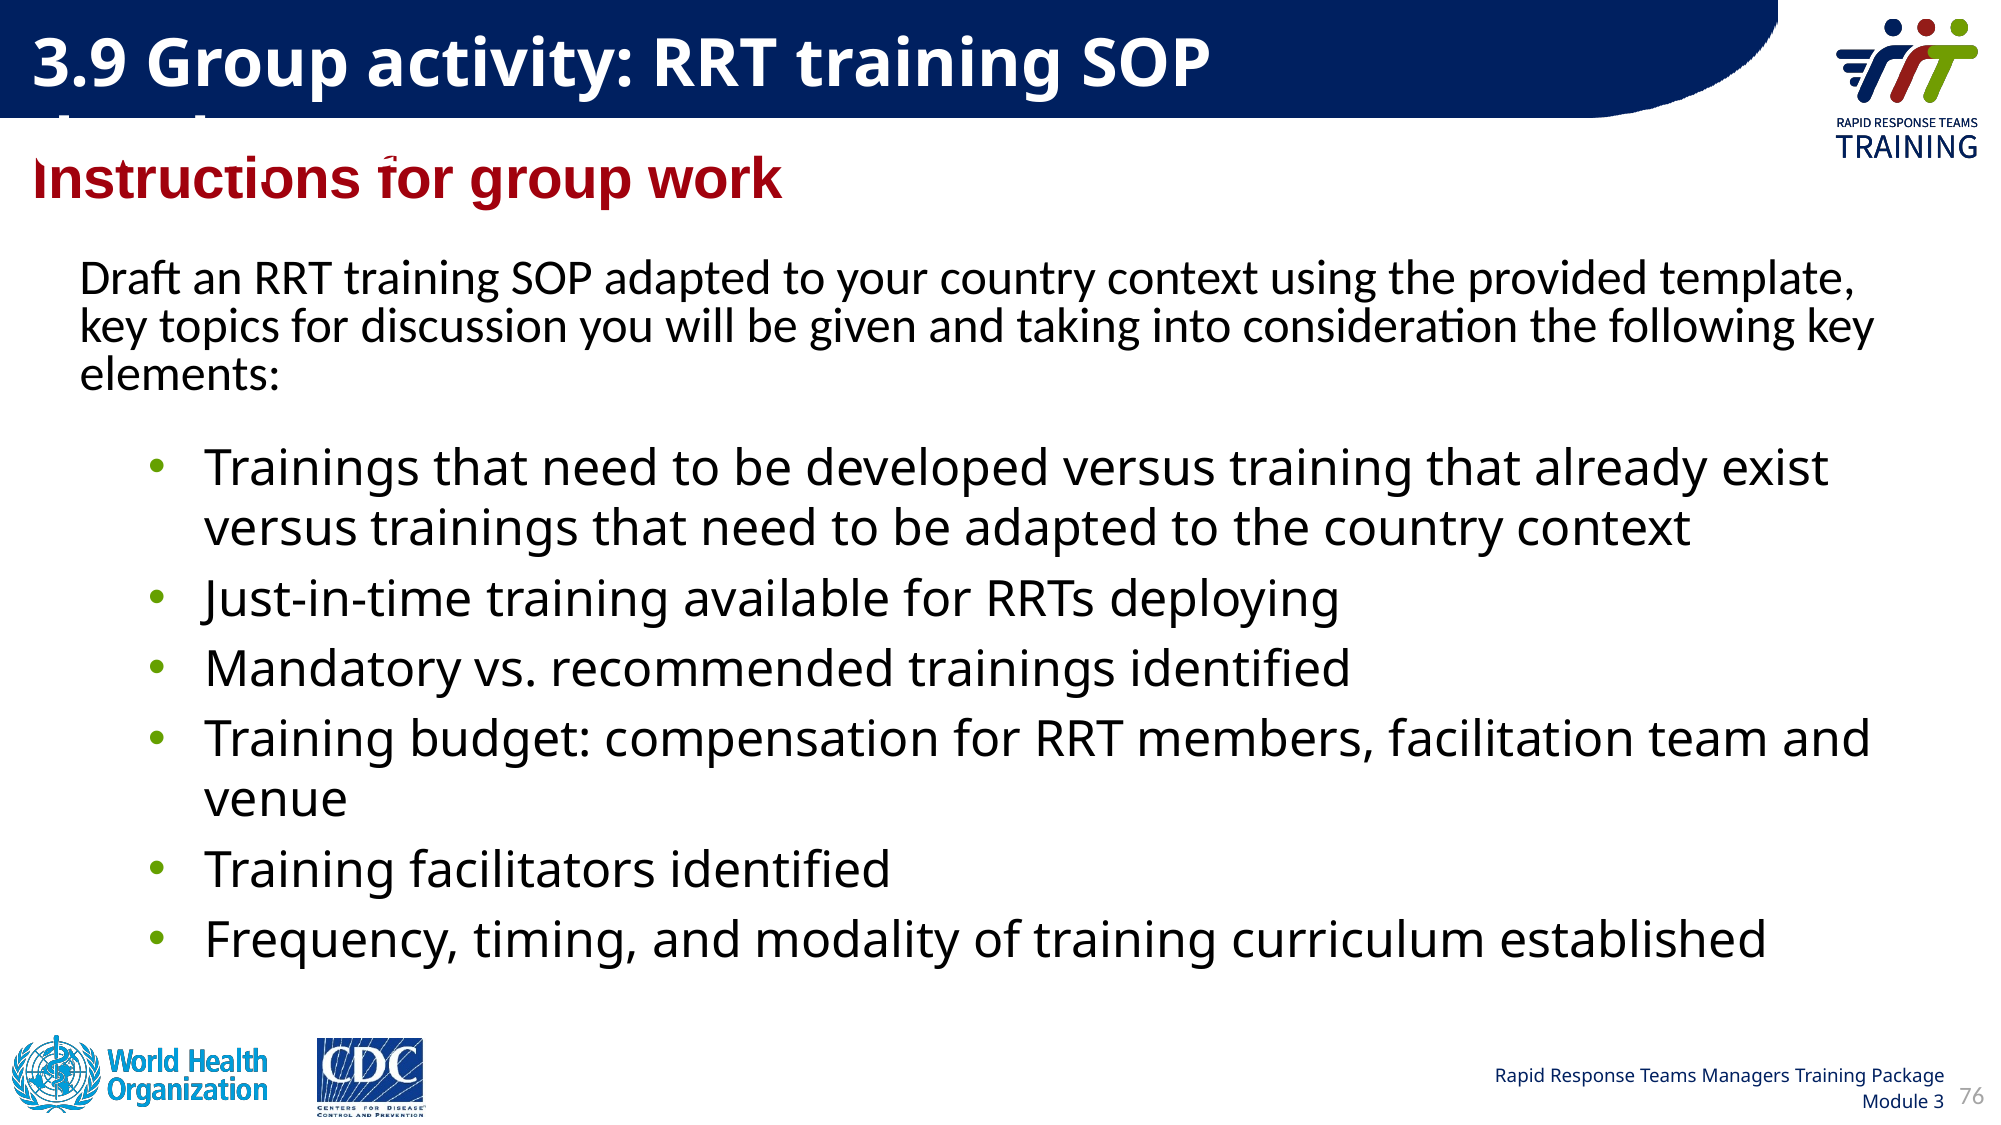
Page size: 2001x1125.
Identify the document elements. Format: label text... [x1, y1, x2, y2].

title Instructions for group work [24, 188, 1089, 234]
picture [30, 1083, 37, 1091]
picture [36, 1088, 78, 1105]
picture [34, 1054, 43, 1078]
slide_number 76 [1908, 1071, 2000, 1125]
picture [24, 1054, 36, 1087]
picture [1835, 19, 1978, 167]
picture [317, 1038, 426, 1117]
picture [50, 1108, 62, 1113]
picture [46, 1056, 54, 1062]
picture [12, 1035, 54, 1068]
text_box 3.9 Group activity: RRT training SOP development [24, 12, 1586, 188]
picture [71, 1053, 90, 1091]
picture [22, 1062, 26, 1077]
picture [40, 1062, 47, 1070]
picture [59, 1035, 267, 1113]
picture [12, 1083, 48, 1113]
text_box Draft an RRT training SOP adapted to your country context using the provided template, key topics for discussion you will be given and taking into consideration the following key elements: Trainings that need to be developed versus training that already exist versus trainings that need to be adapted to the country context Just-in-time training available for RRTs deploying Mandatory vs. recommended trainings identified Training budget: compensation for RRT members, facilitation team and venue Training facilitators identified Frequency, timing, and modality of training curriculum established [64, 249, 1918, 976]
picture [0, 0, 1778, 118]
